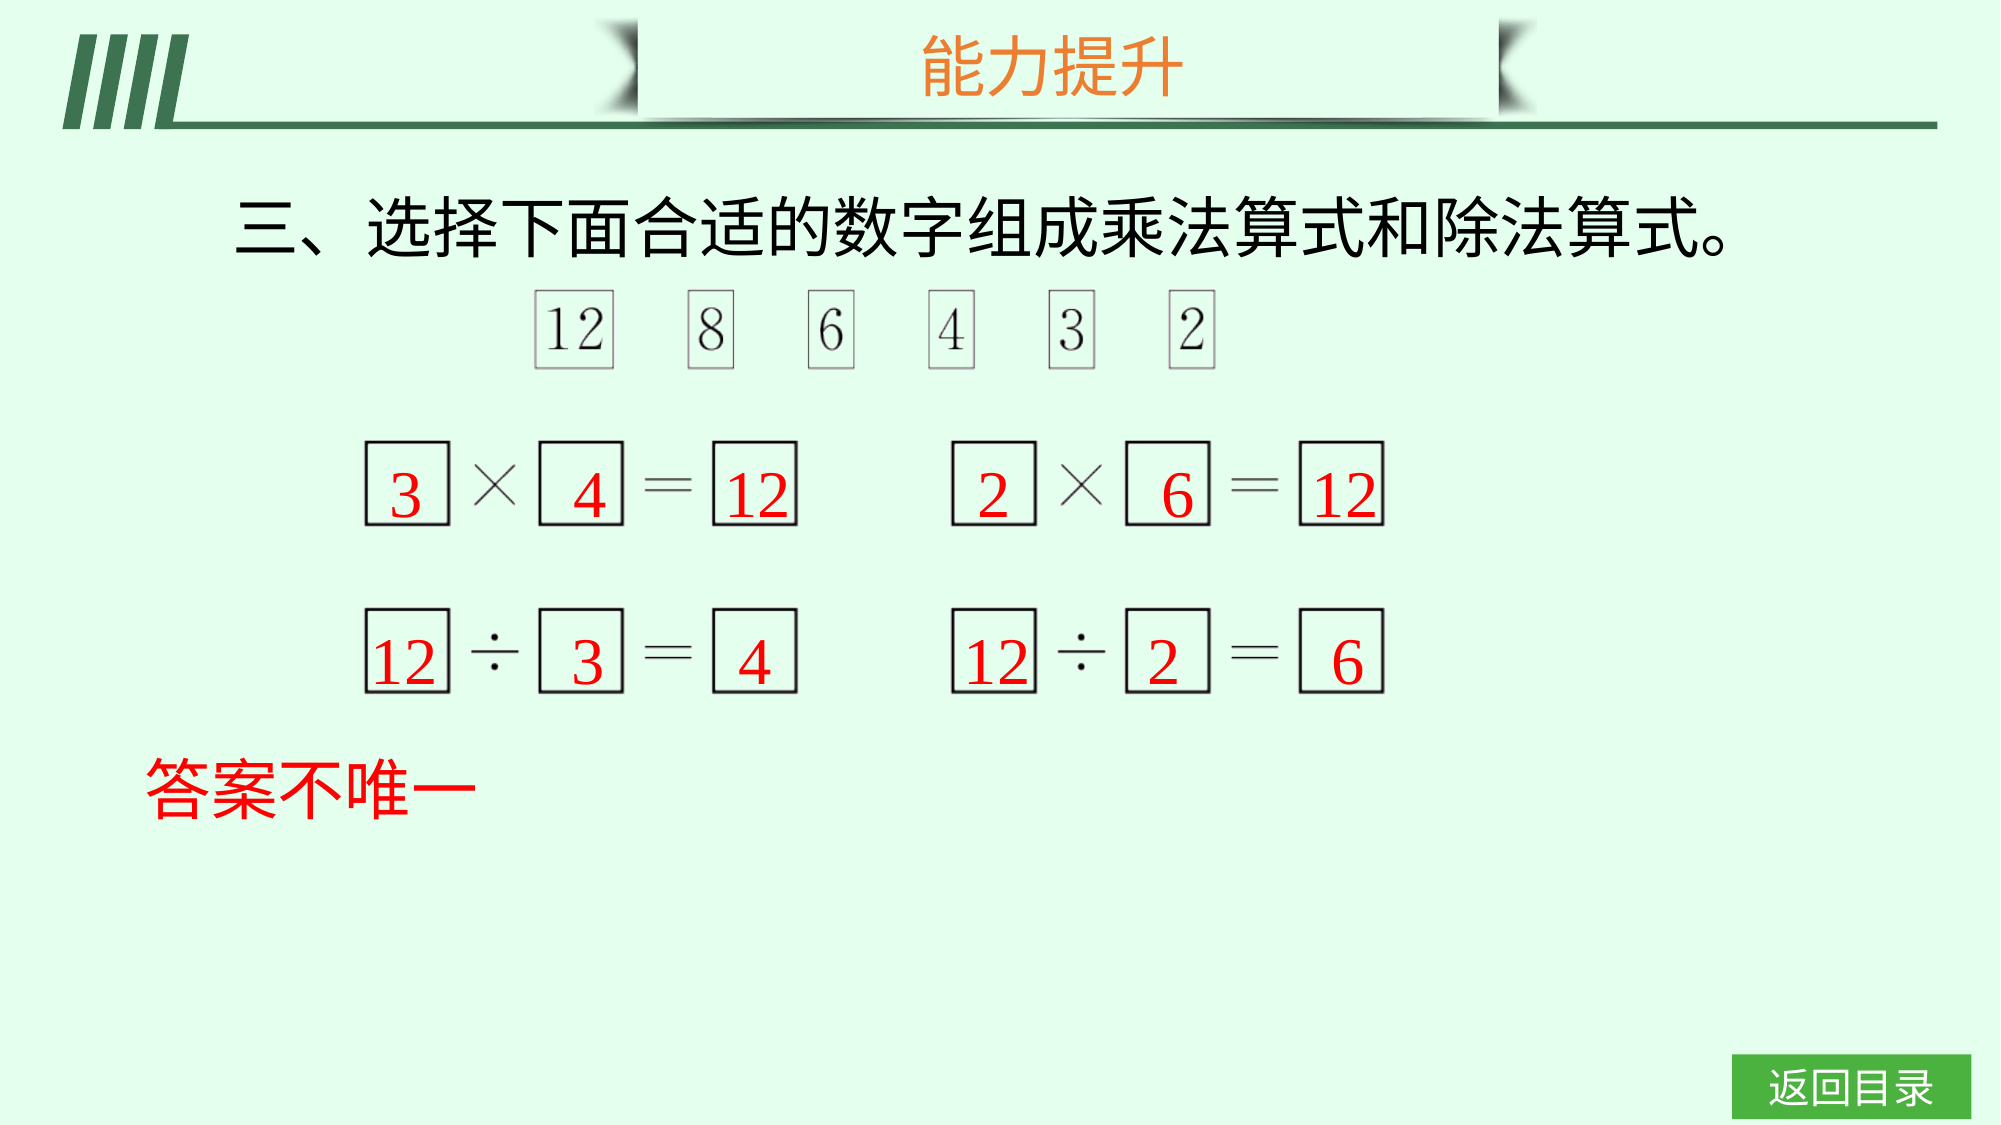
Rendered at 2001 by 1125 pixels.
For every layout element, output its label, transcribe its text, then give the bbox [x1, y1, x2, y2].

text_box 三、选择下面合适的数字组成乘法算式和除法算式。 [217, 162, 1783, 273]
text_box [62, 34, 1938, 130]
picture [323, 273, 1509, 729]
text_box 答案不唯一 [129, 724, 493, 835]
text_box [594, 16, 1537, 127]
